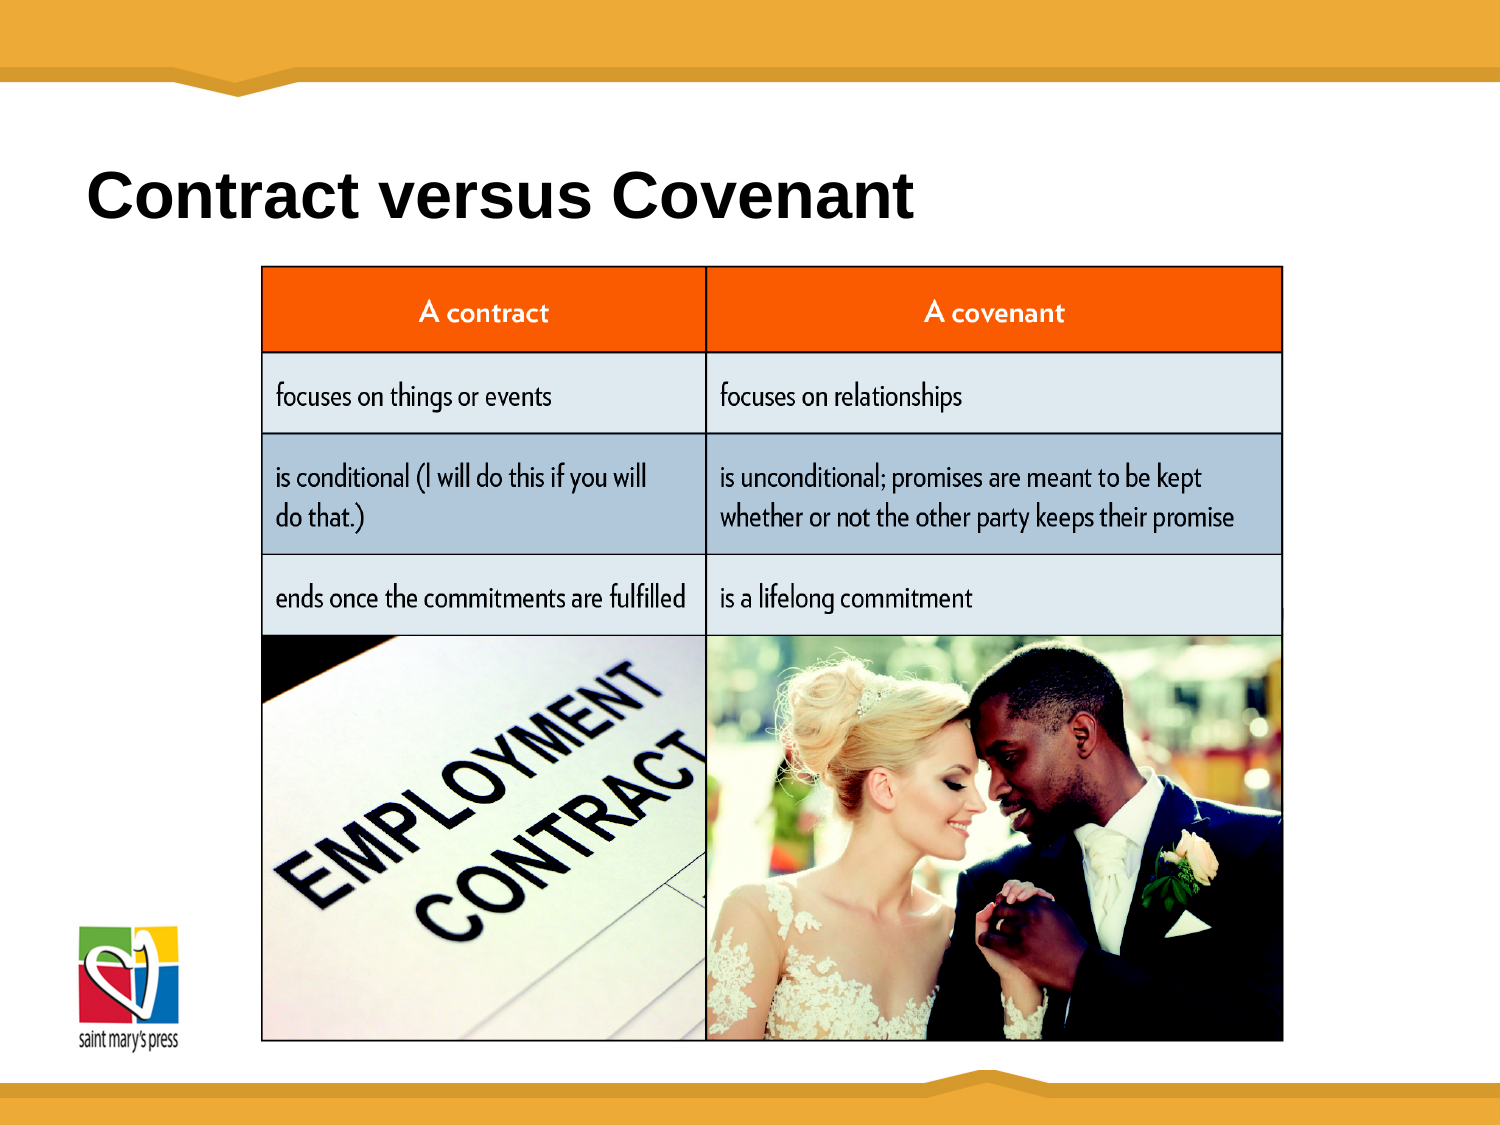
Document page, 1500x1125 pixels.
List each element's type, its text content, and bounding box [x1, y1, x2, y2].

title Contract versus Covenant [71, 147, 1421, 236]
picture [0, 0, 1500, 1125]
